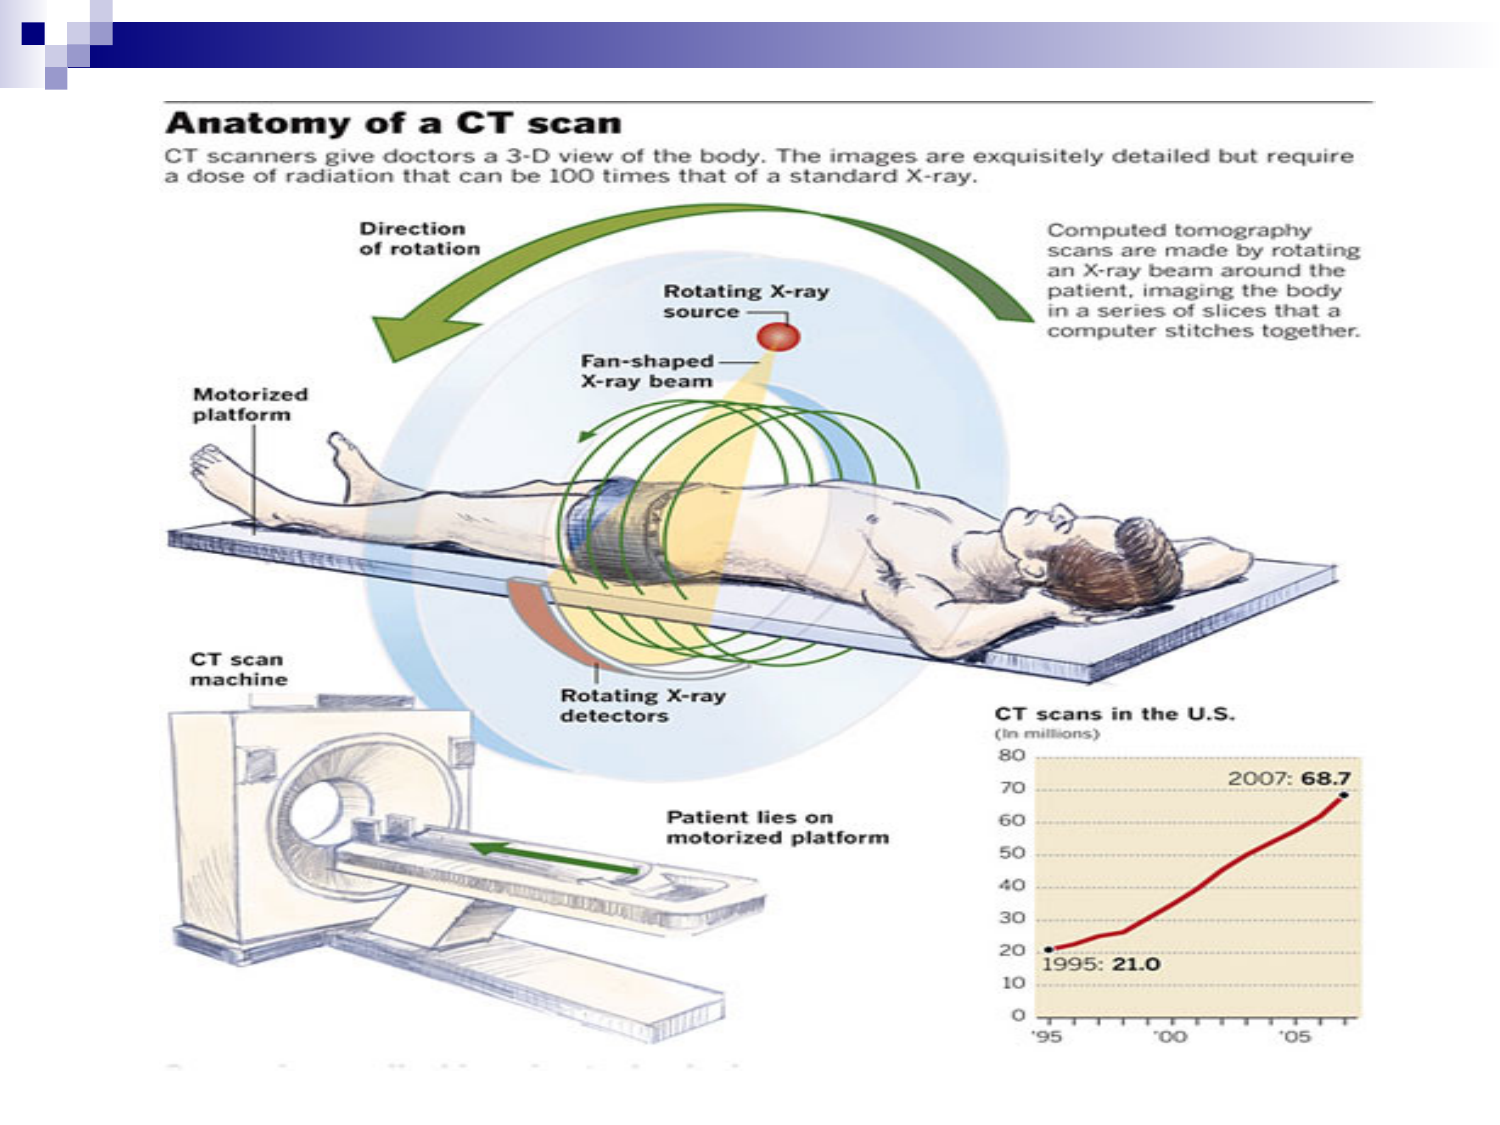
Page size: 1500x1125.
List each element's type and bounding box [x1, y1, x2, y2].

picture [159, 101, 1377, 1071]
